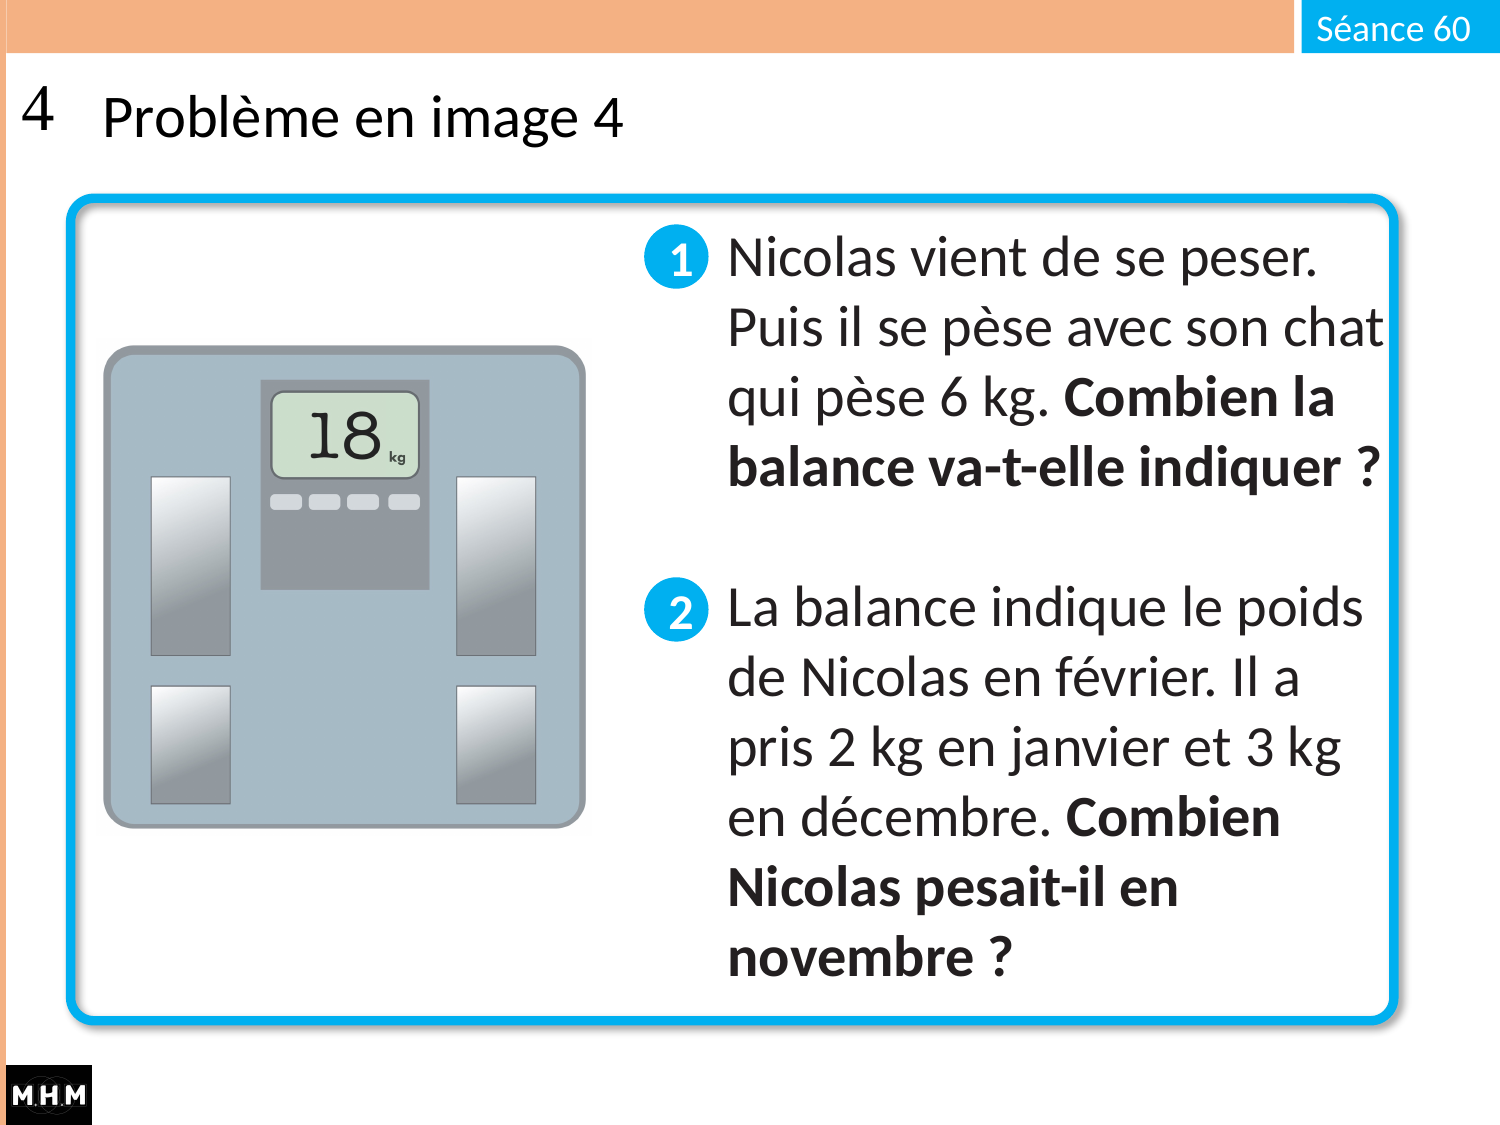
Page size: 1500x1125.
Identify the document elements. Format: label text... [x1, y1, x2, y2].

text_box 2 [643, 576, 710, 643]
picture [96, 338, 592, 836]
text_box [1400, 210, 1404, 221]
text_box 1 [643, 223, 710, 290]
picture [6, 1065, 92, 1125]
title Problème en image 4 [87, 32, 1382, 158]
text_box [69, 197, 1395, 1022]
